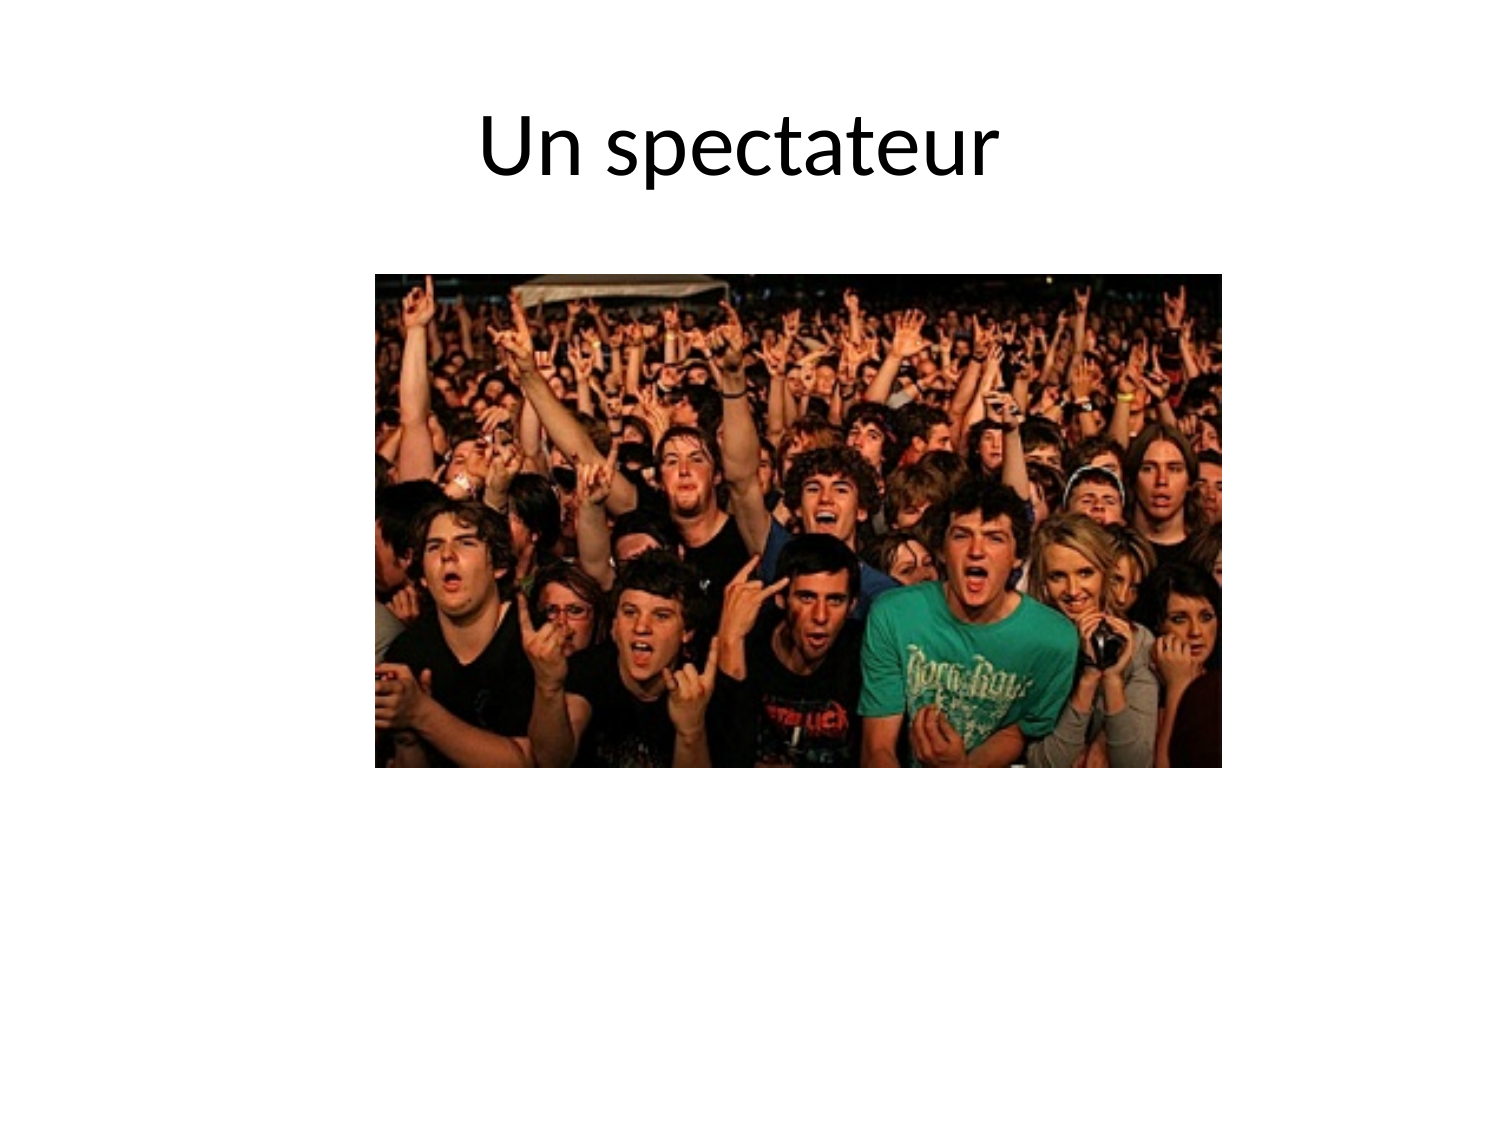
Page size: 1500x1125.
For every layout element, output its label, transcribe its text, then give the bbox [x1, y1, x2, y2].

title Un spectateur [75, 45, 1425, 233]
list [374, 274, 1222, 768]
